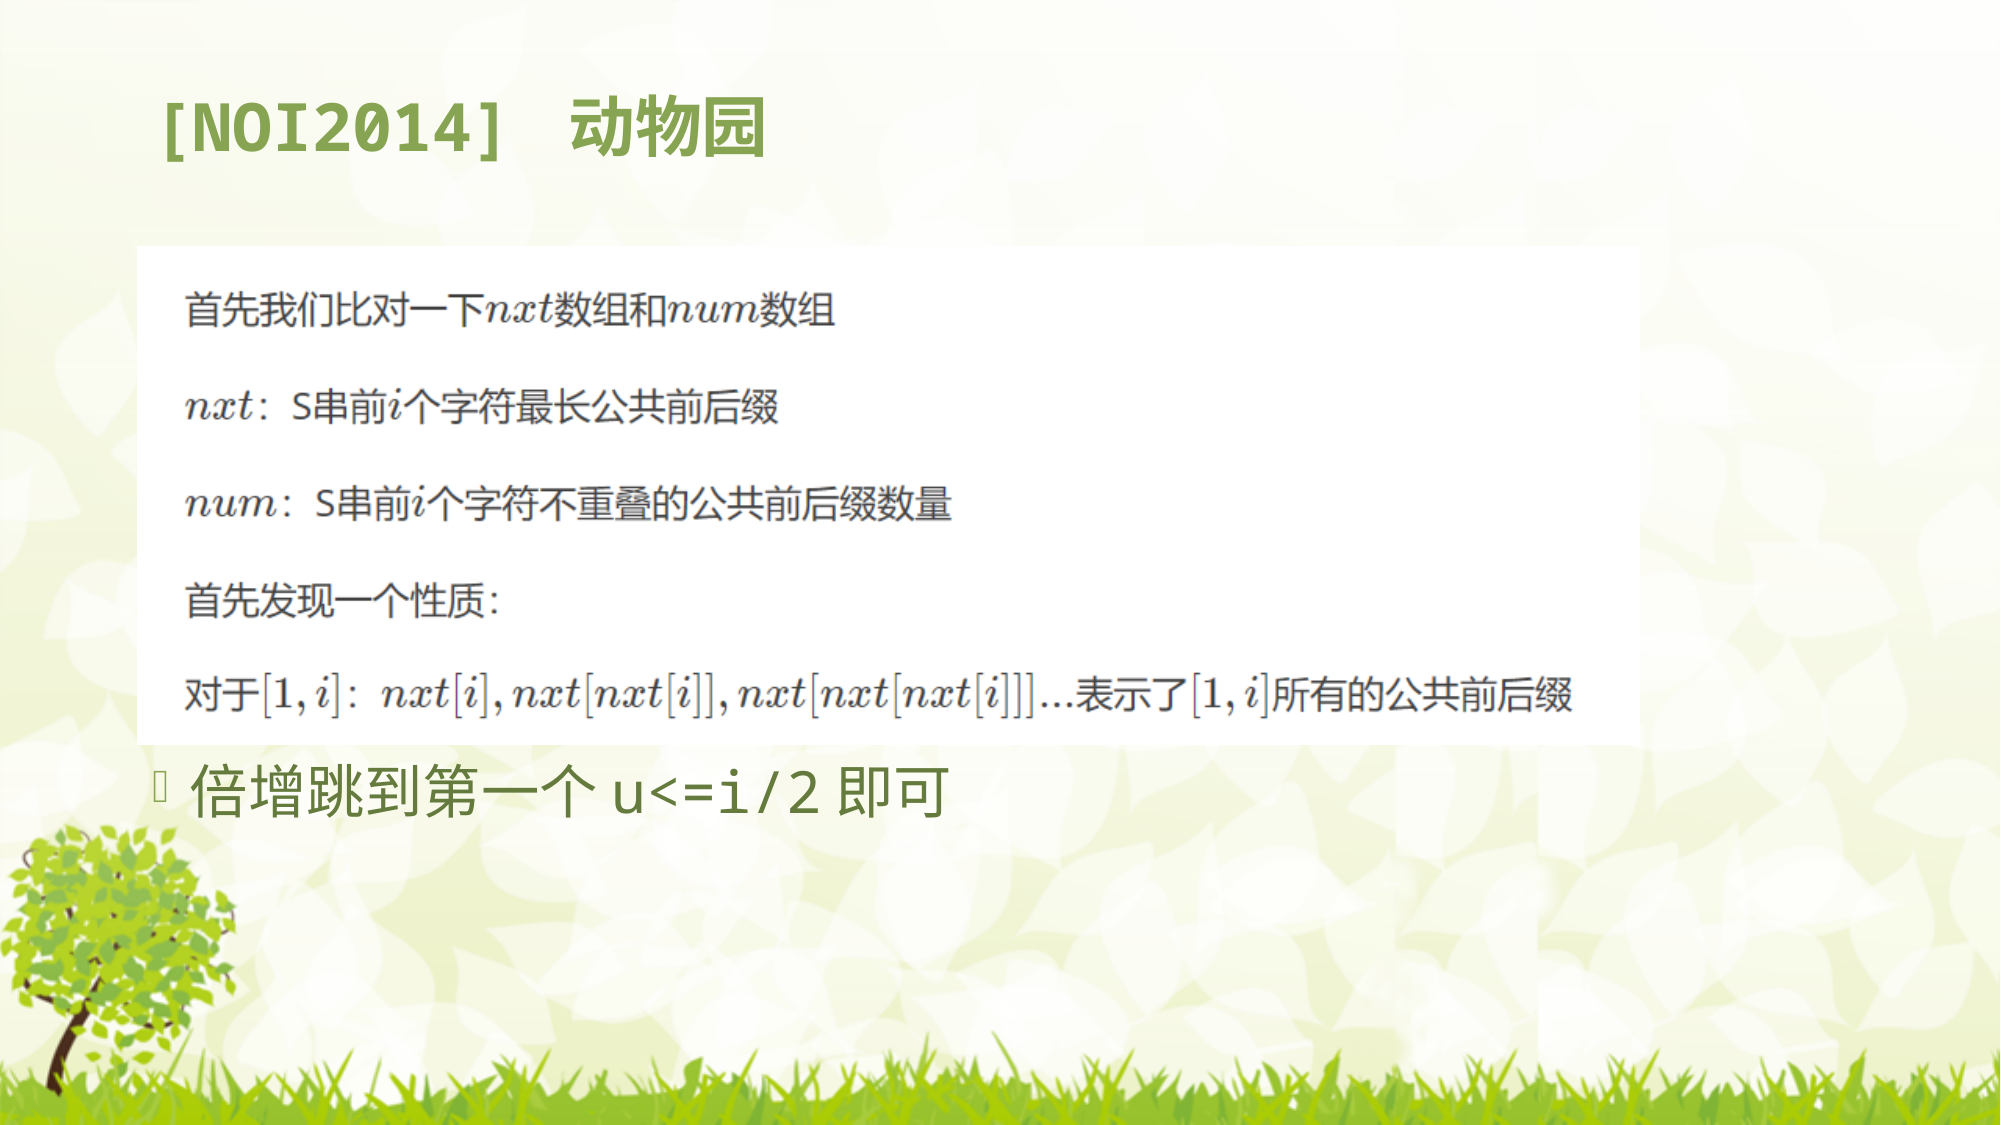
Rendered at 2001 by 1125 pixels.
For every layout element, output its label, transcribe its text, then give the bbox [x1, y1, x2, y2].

list 倍增跳到第一个u<=i/2即可 [137, 246, 1863, 1002]
picture [0, 0, 2001, 1125]
title [NOI2014] 动物园 [137, 59, 1863, 200]
